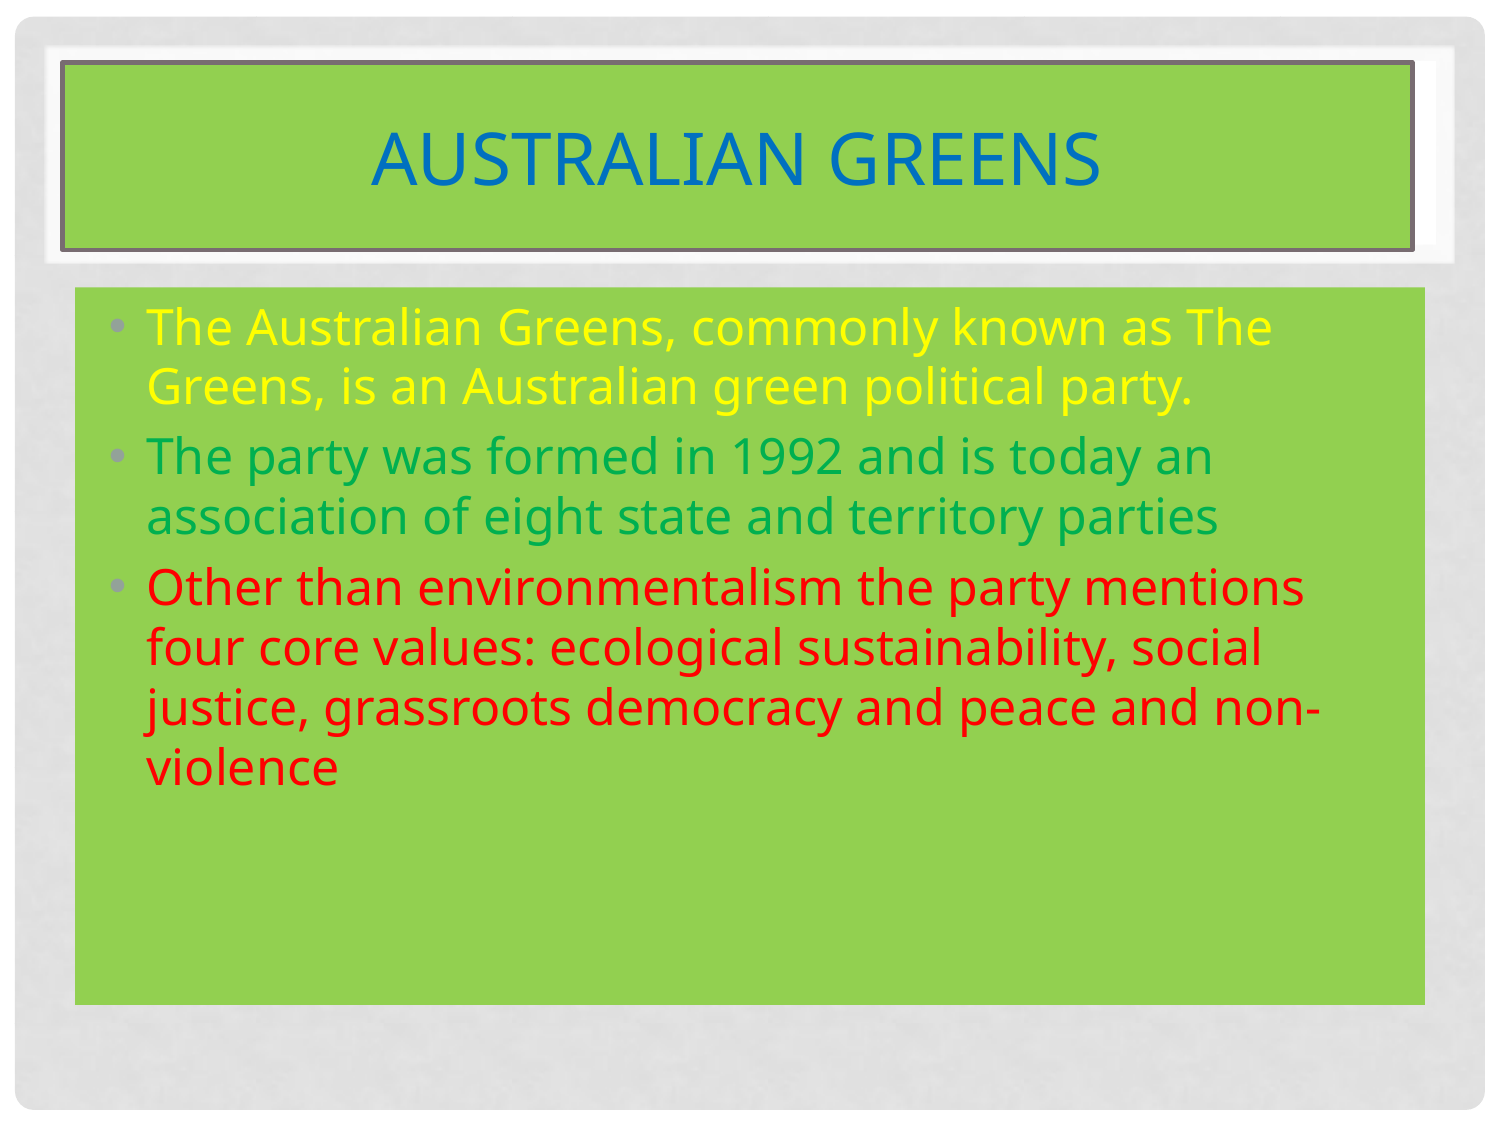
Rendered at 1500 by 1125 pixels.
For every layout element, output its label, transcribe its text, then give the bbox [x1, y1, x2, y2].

title Australian Greens [60, 60, 1415, 252]
list The Australian Greens, commonly known as The Greens, is an Australian green political party. The party was formed in 1992 and is today an association of eight state and territory parties Other than environmentalism the party mentions four core values: ecological sustainability, social justice, grassroots democracy and peace and non-violence [75, 287, 1425, 1005]
